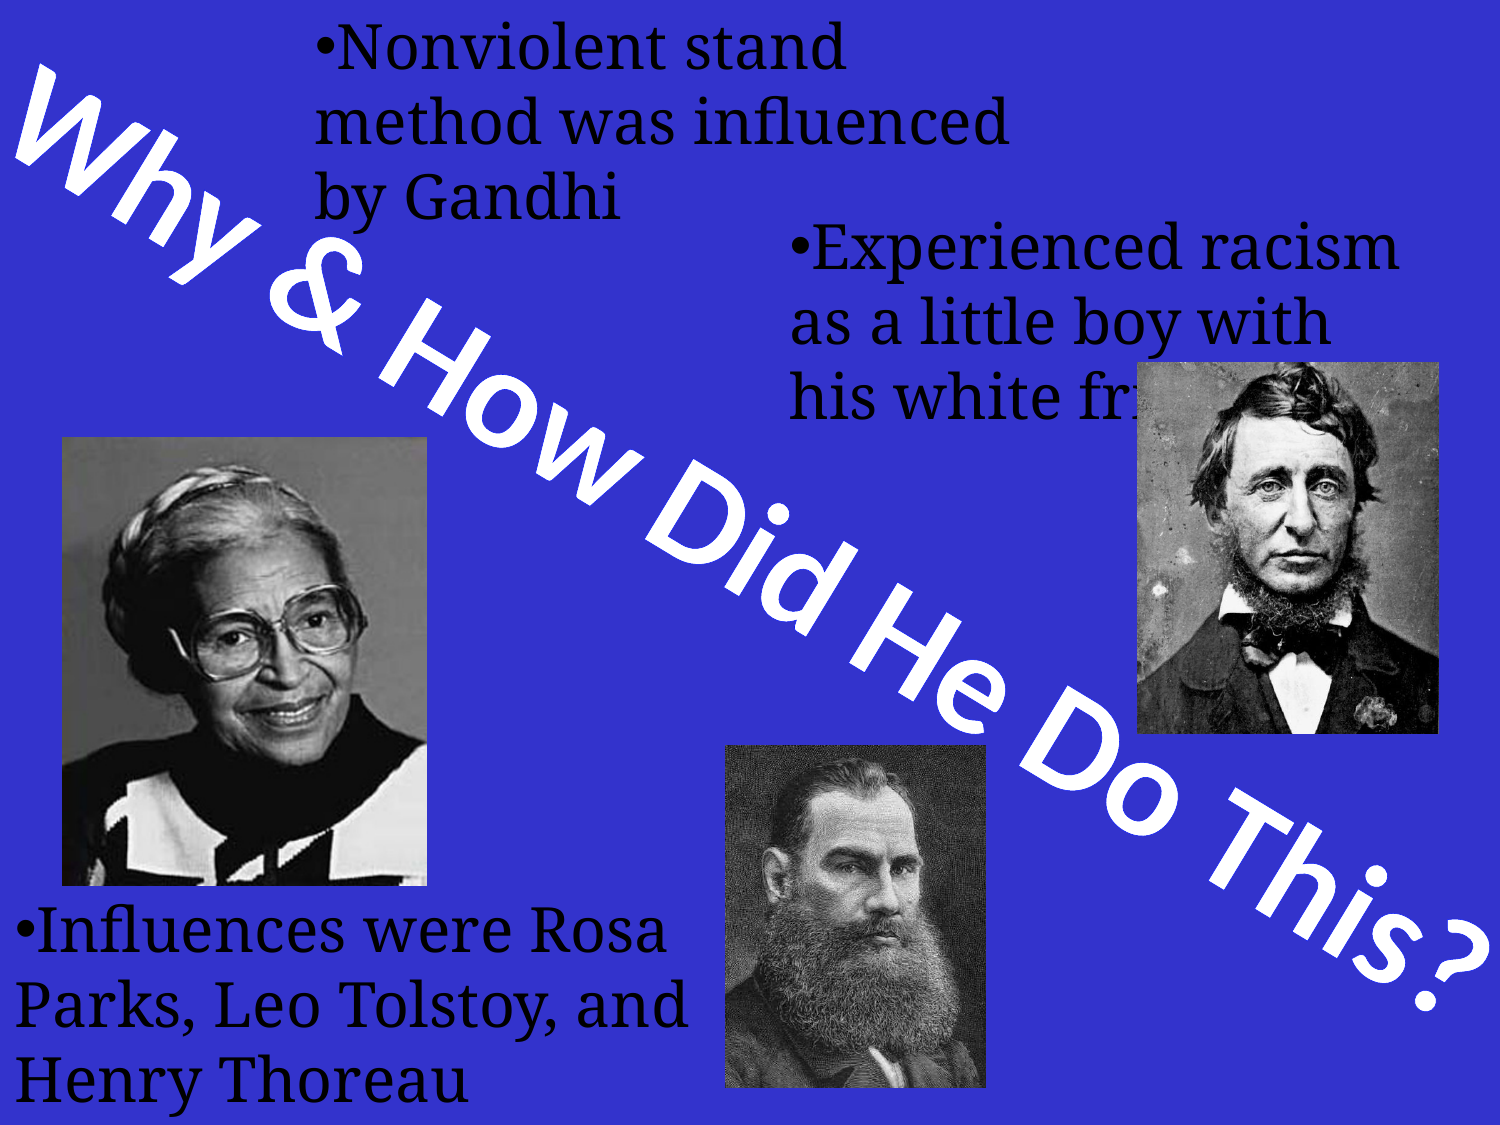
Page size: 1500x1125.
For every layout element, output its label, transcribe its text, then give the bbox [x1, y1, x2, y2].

text_box Experienced racism as a little boy with his white friend [774, 200, 1450, 440]
text_box Influences were Rosa Parks, Leo Tolstoy, and Henry Thoreau [0, 882, 813, 1123]
text_box Nonviolent stand method was influenced by Gandhi [300, 0, 1100, 240]
text_box Why & How Did He Do This? [0, 4, 1500, 1070]
picture [1137, 362, 1439, 734]
picture [62, 437, 427, 887]
picture [724, 745, 987, 1088]
